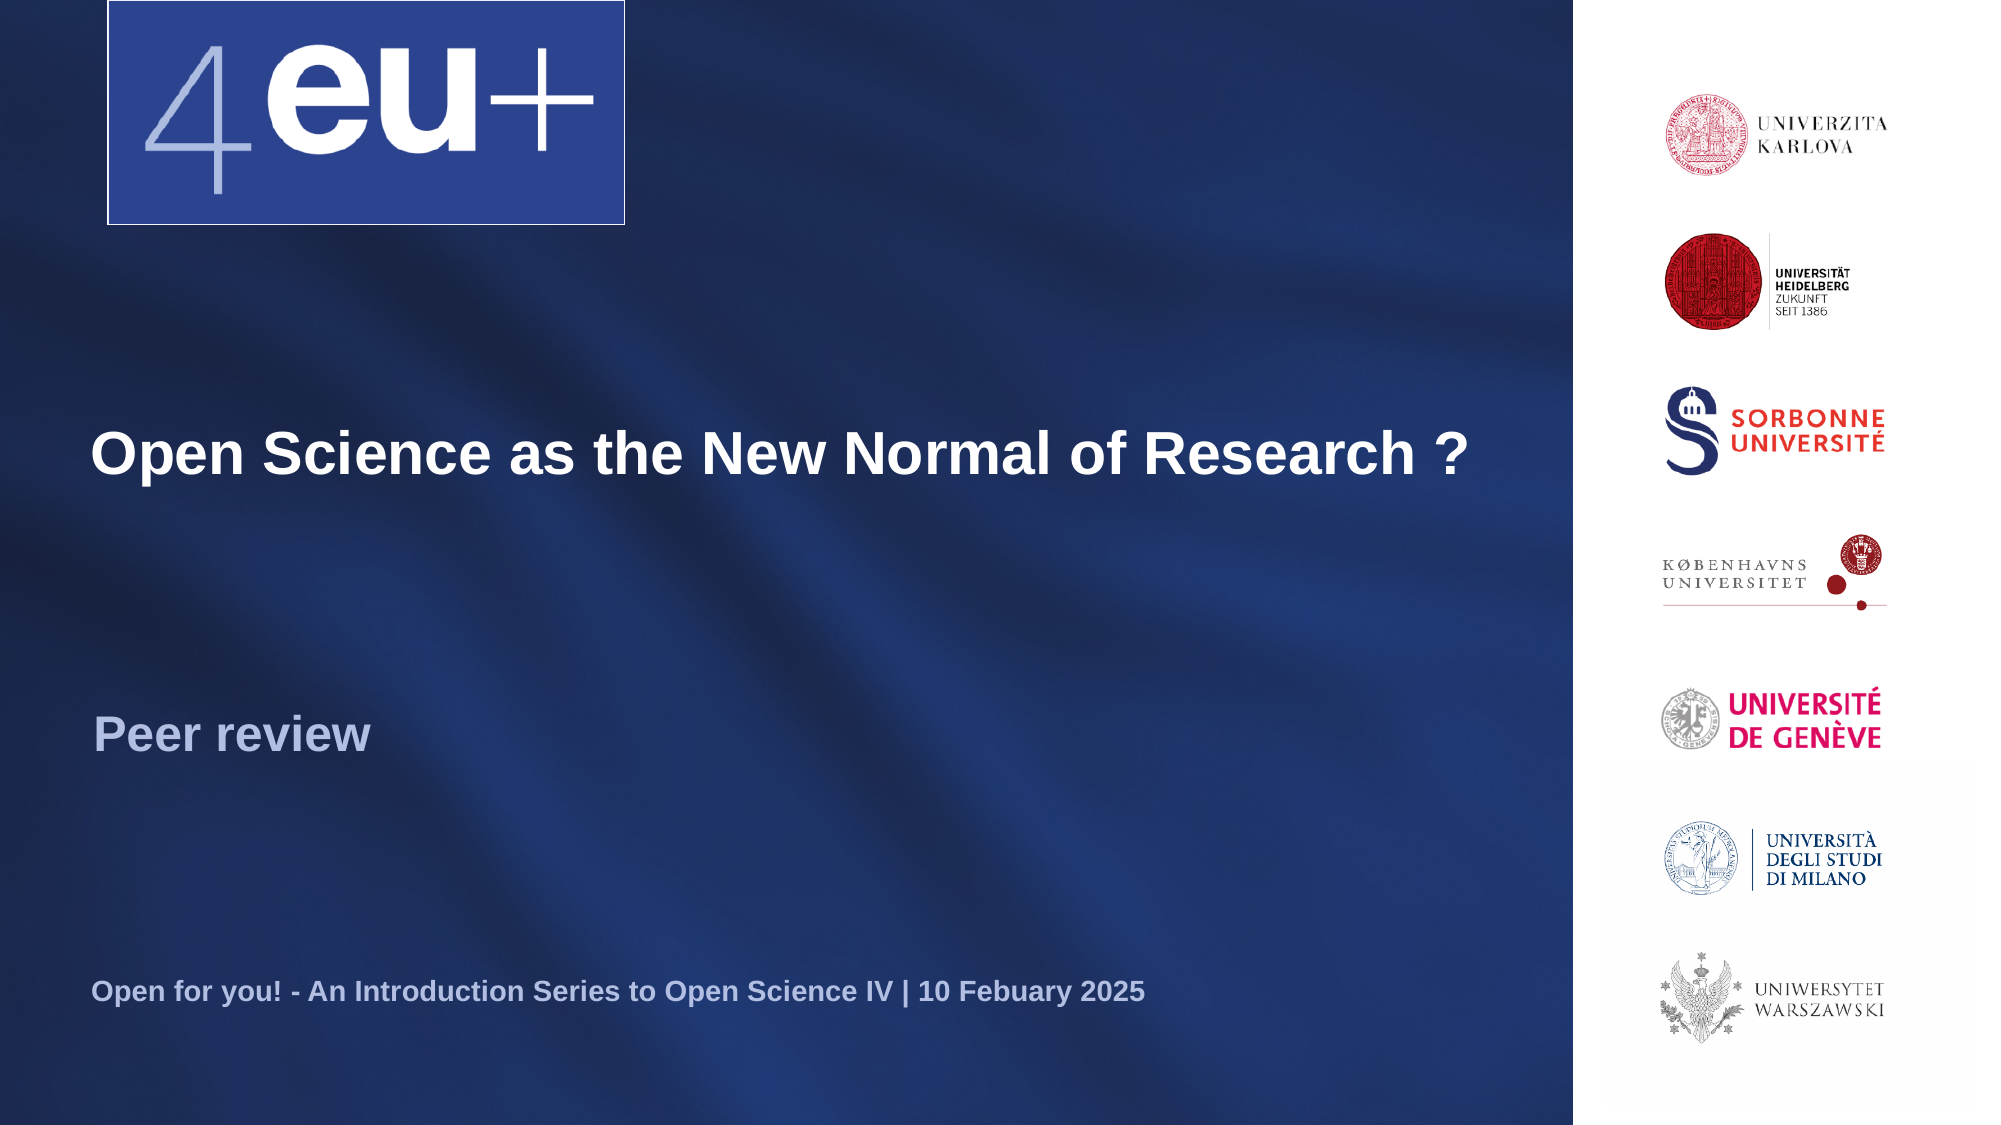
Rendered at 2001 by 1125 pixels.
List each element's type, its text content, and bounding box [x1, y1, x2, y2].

picture [1590, 19, 1976, 1106]
title Open Science as the New Normal of Research ? [75, 385, 1493, 661]
picture [0, 0, 1573, 1125]
footer Open for you! - An Introduction Series to Open Science IV | 10 Febuary 2025 [76, 964, 1493, 1108]
subtitle Peer review [78, 692, 1495, 866]
